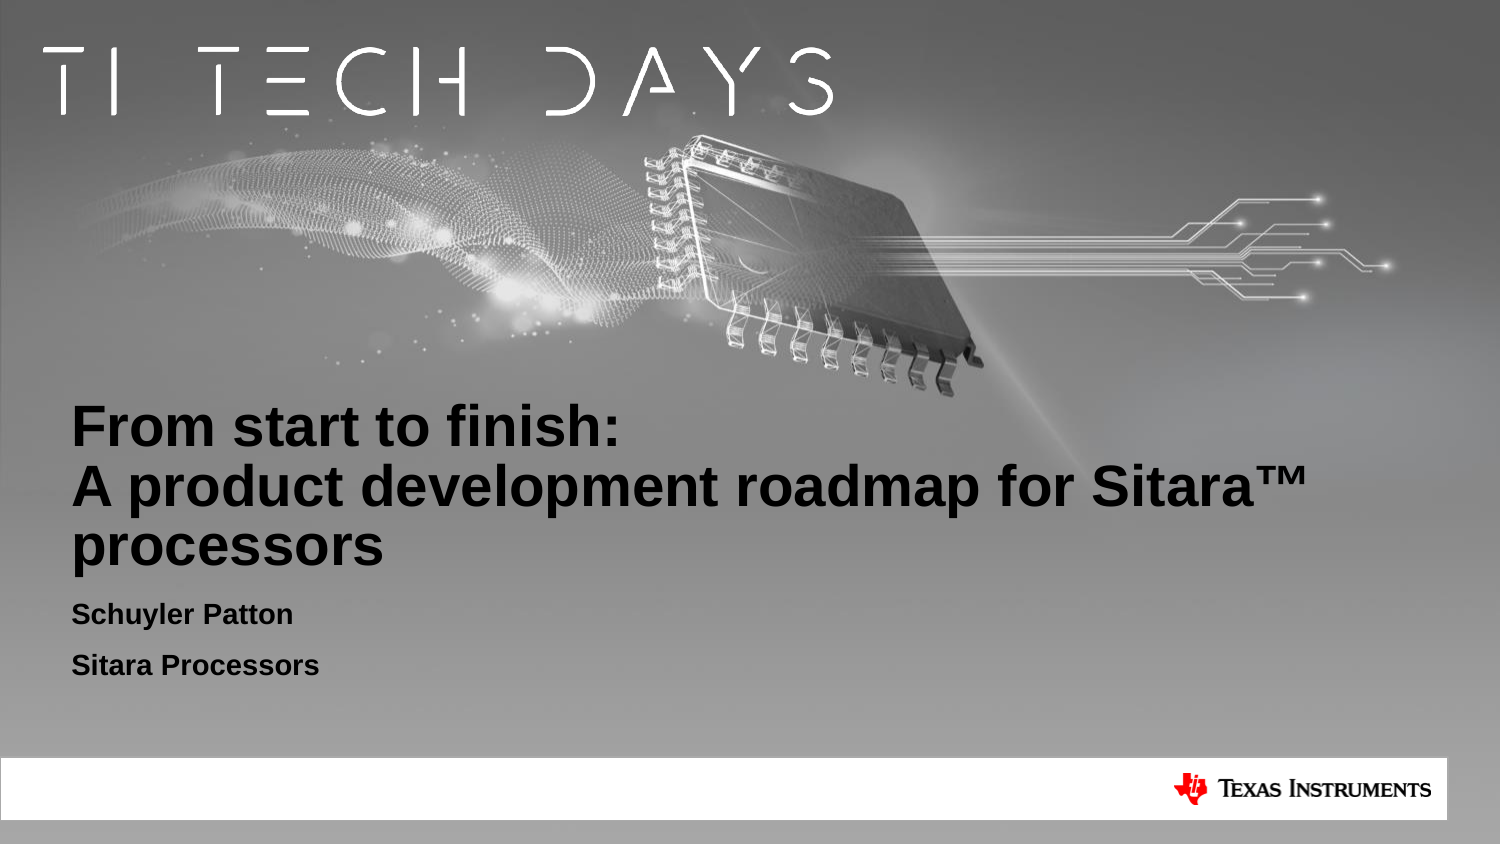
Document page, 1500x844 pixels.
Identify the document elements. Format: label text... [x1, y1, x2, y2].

title From start to finish: A product development roadmap for Sitara™ processors [56, 397, 1444, 580]
subtitle Schuyler Patton Sitara Processors [56, 587, 1444, 771]
picture [1174, 773, 1431, 805]
picture [0, 0, 1500, 844]
